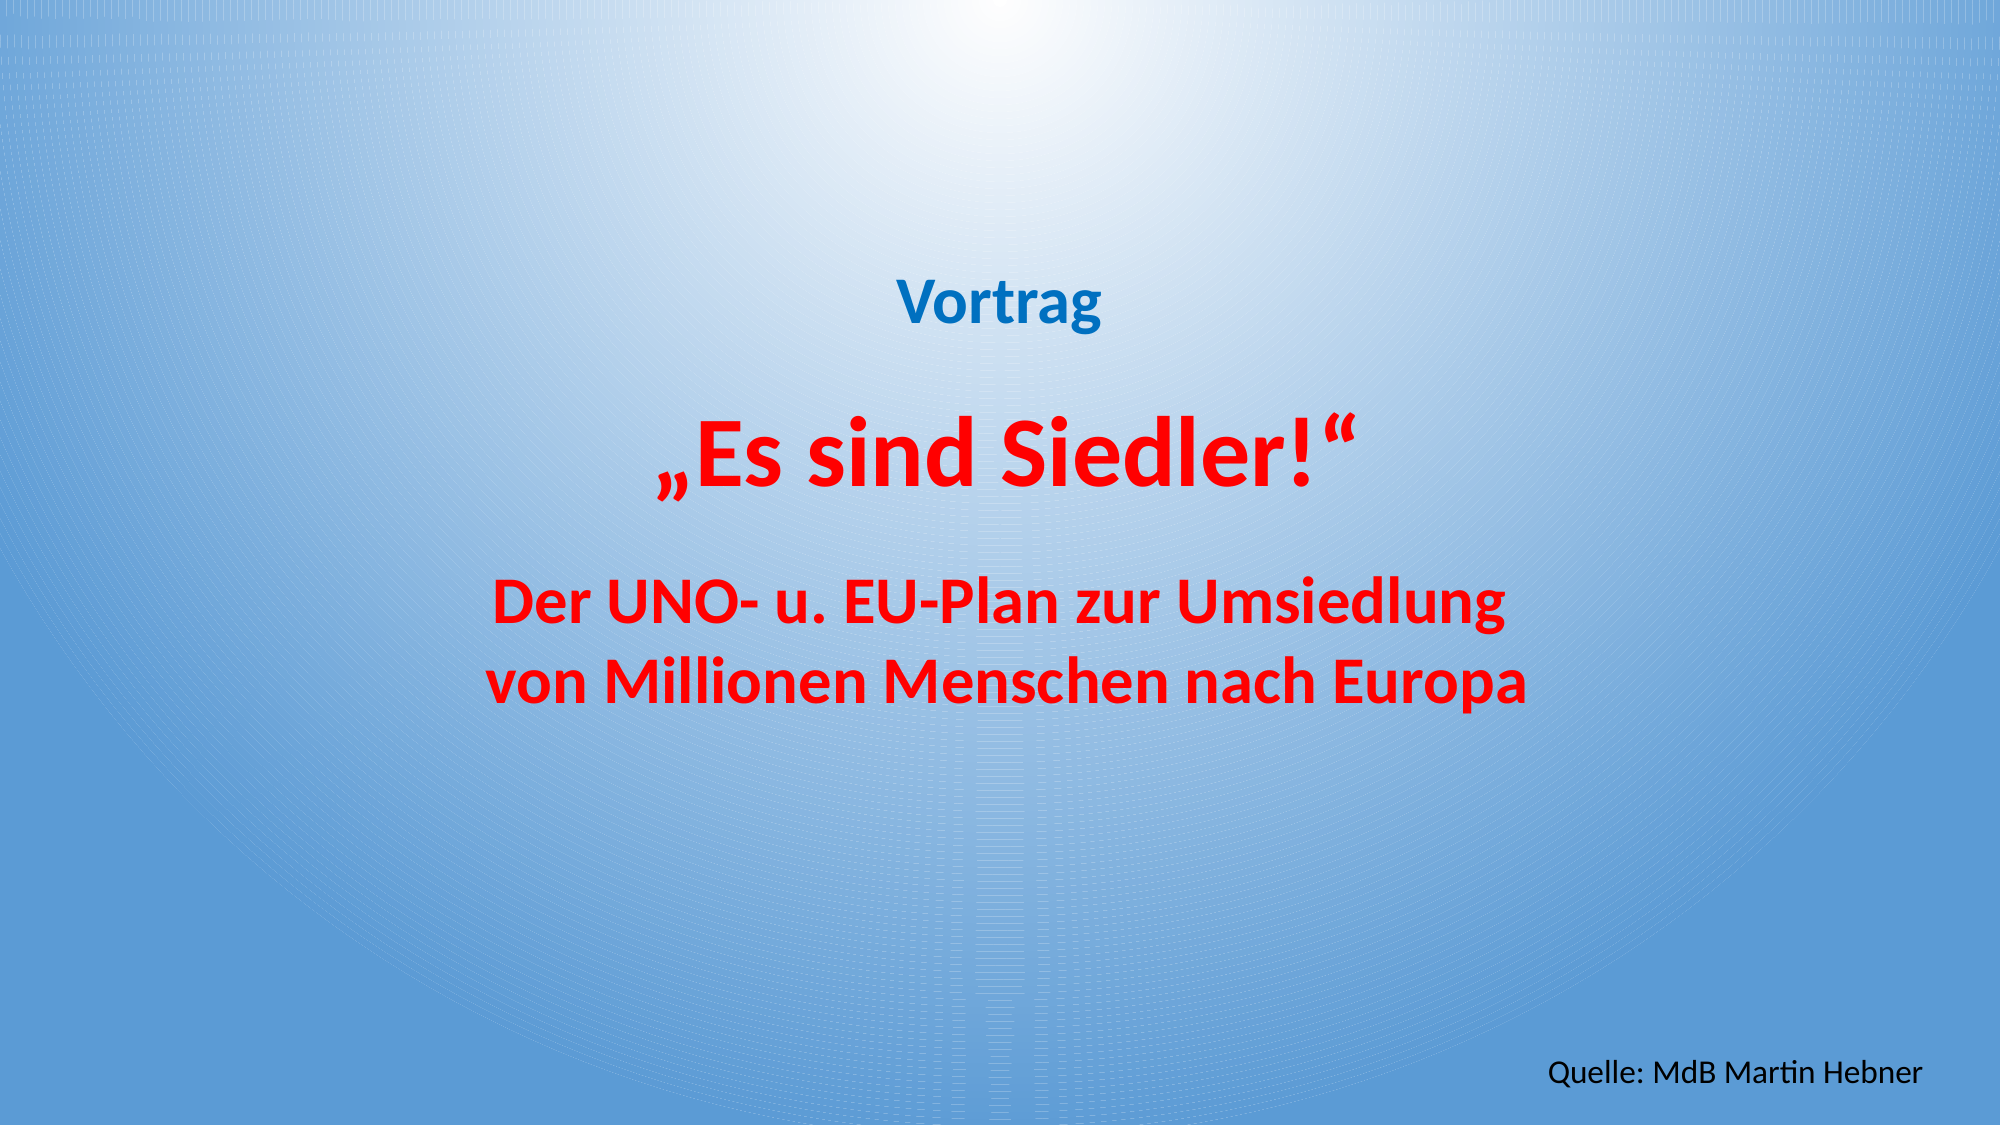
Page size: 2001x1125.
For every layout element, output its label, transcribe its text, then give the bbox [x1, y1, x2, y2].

text_box Vortrag „Es sind Siedler!“ Der UNO- u. EU-Plan zur Umsiedlung von Millionen Menschen nach Europa [169, 249, 1845, 844]
text_box Quelle: MdB Martin Hebner [75, 1043, 1939, 1098]
